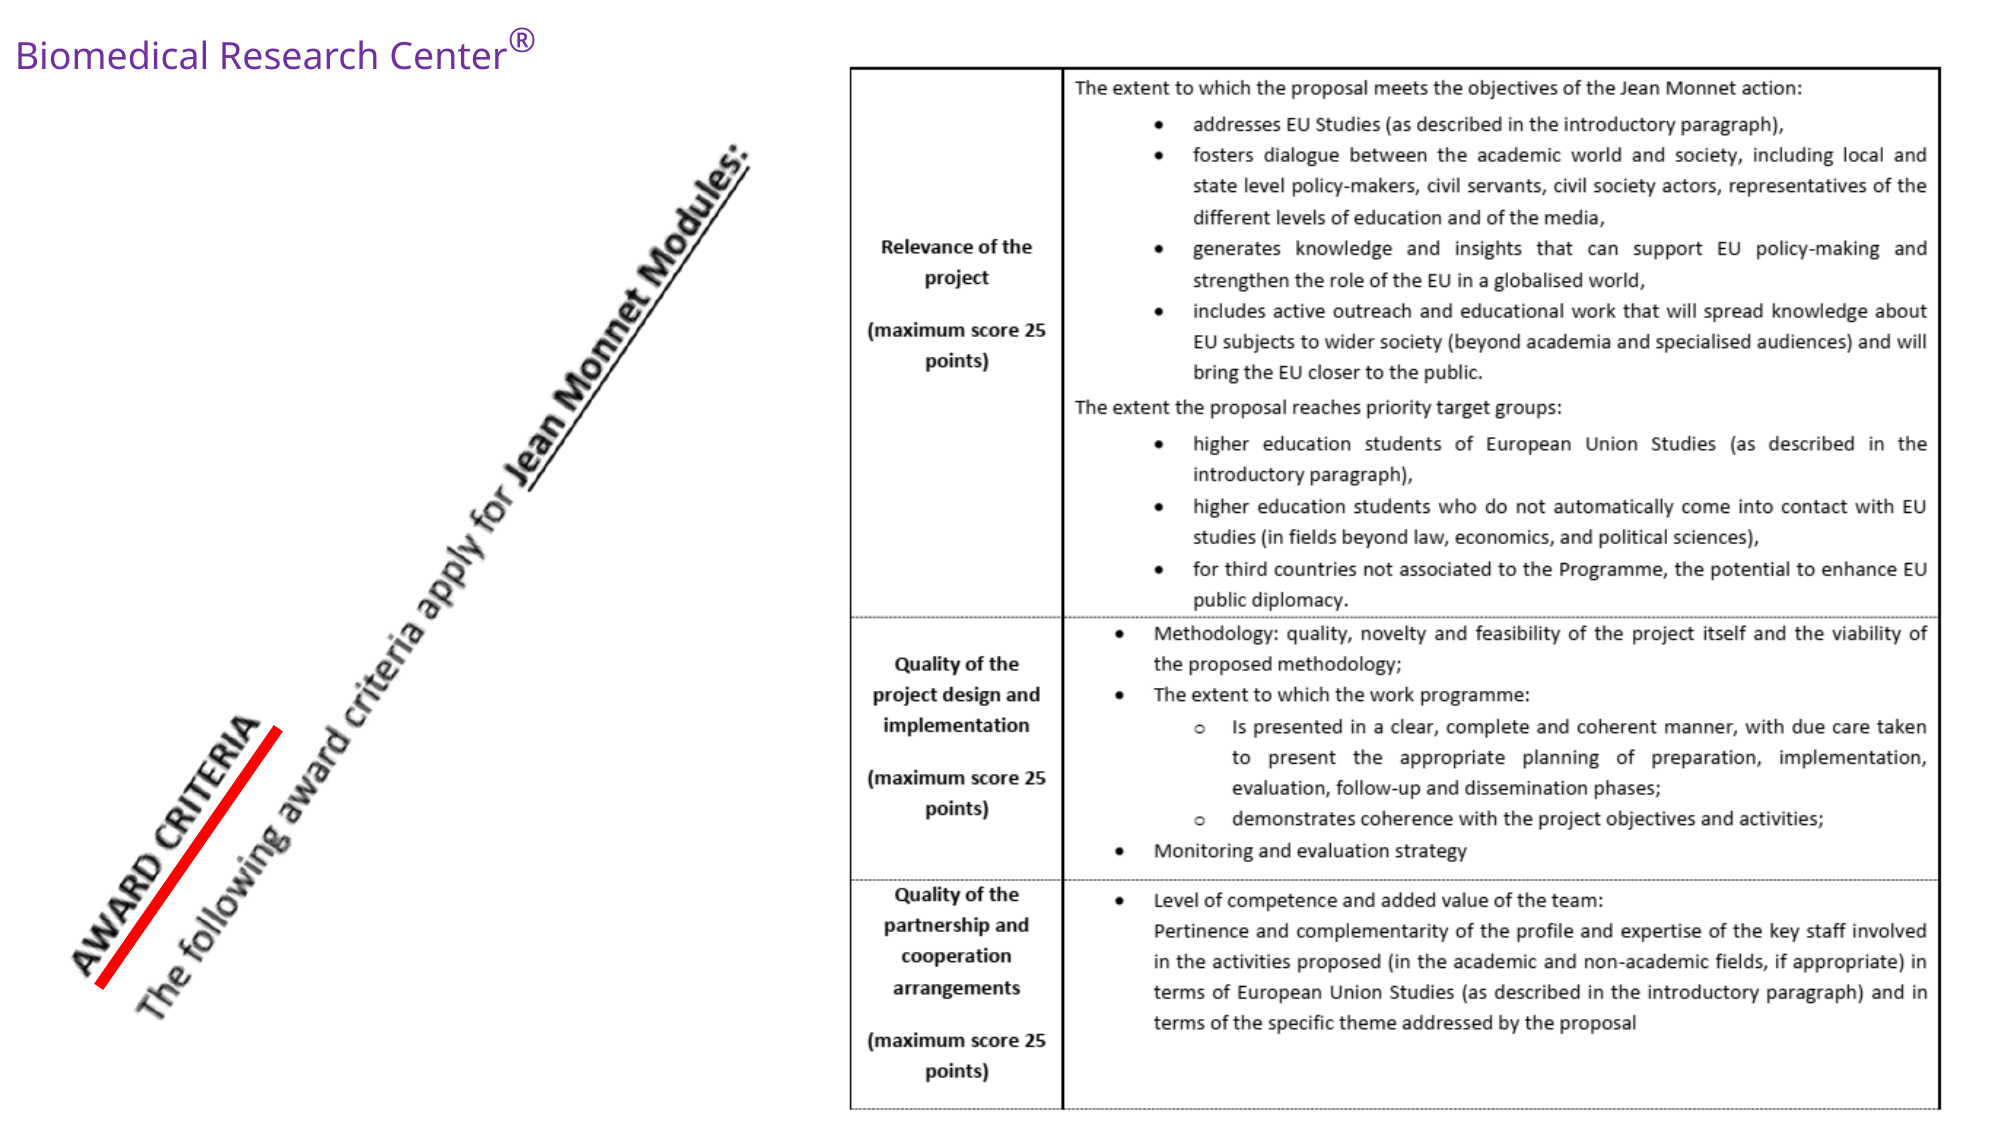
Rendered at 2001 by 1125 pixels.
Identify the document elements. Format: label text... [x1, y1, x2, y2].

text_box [98, 728, 279, 987]
picture [32, 885, 227, 1074]
text_box Biomedical Research Center® [0, 3, 1451, 89]
picture [0, 54, 1950, 1125]
